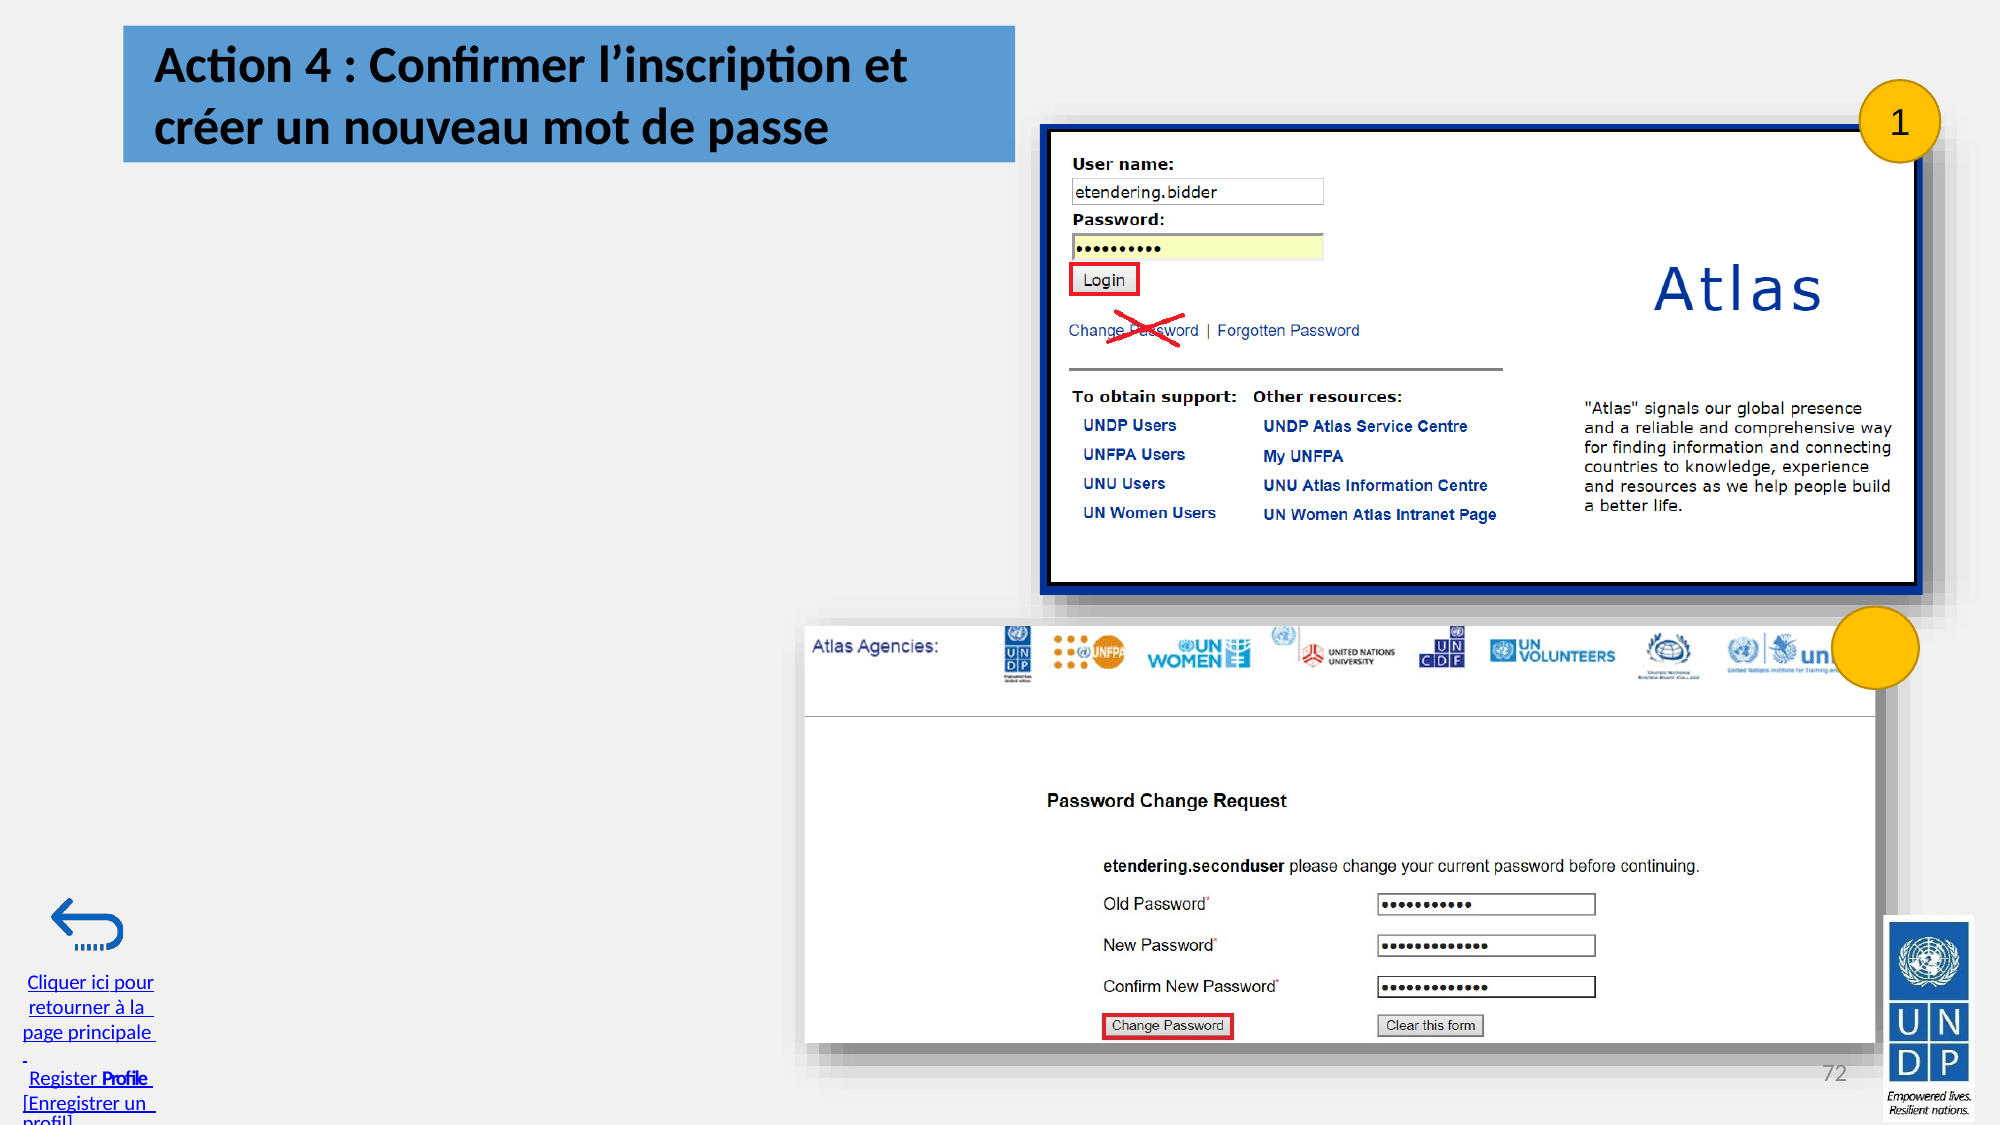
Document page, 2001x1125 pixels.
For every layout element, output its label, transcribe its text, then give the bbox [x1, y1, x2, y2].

text_box [1831, 606, 1919, 690]
text_box [1039, 124, 1923, 595]
text_box [50, 897, 124, 951]
text_box [1883, 915, 1975, 1122]
text_box Cliquer ici pour retourner à la page principale Register Profile [Enregistrer un profil] [22, 971, 159, 1094]
text_box [804, 626, 1876, 1043]
text_box 1 [1887, 97, 1913, 143]
text_box Action 4 : Confirmer l’inscription et créer un nouveau mot de passe [123, 25, 1016, 155]
text_box 72 [1820, 1060, 1850, 1087]
text_box [1008, 92, 1870, 595]
text_box [123, 155, 1008, 163]
text_box [772, 595, 1934, 1102]
text_box [1859, 80, 1941, 163]
text_box [1923, 92, 1981, 653]
